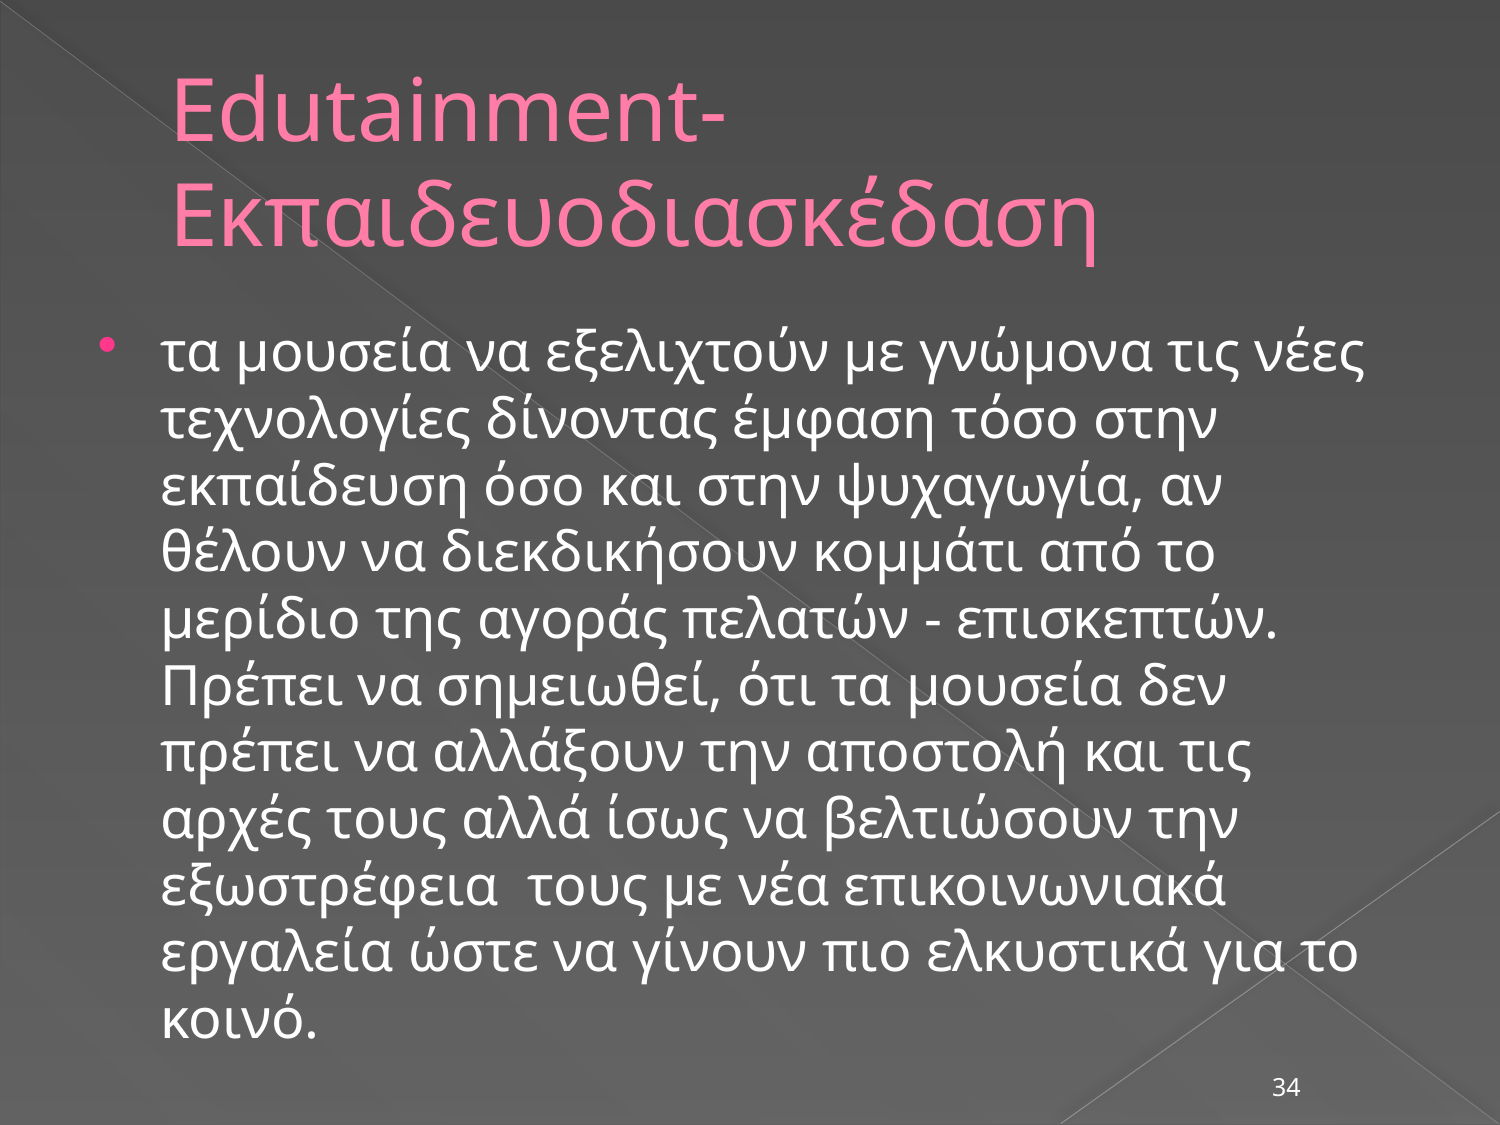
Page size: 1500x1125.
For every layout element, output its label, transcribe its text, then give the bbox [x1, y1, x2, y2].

list τα μουσεία να εξελιχτούν με γνώμονα τις νέες τεχνολογίες δίνοντας έμφαση τόσο στην εκπαίδευση όσο και στην ψυχαγωγία, αν θέλουν να διεκδικήσουν κομμάτι από το μερίδιο της αγοράς πελατών - επισκεπτών. Πρέπει να σημειωθεί, ότι τα μουσεία δεν πρέπει να αλλάξουν την αποστολή και τις αρχές τους αλλά ίσως να βελτιώσουν την εξωστρέφεια τους με νέα επικοινωνιακά εργαλεία ώστε να γίνουν πιο ελκυστικά για το κοινό. [75, 308, 1425, 1059]
title Edutainment-Εκπαιδευοδιασκέδαση [75, 43, 1425, 274]
slide_number 34 [1245, 1063, 1328, 1113]
